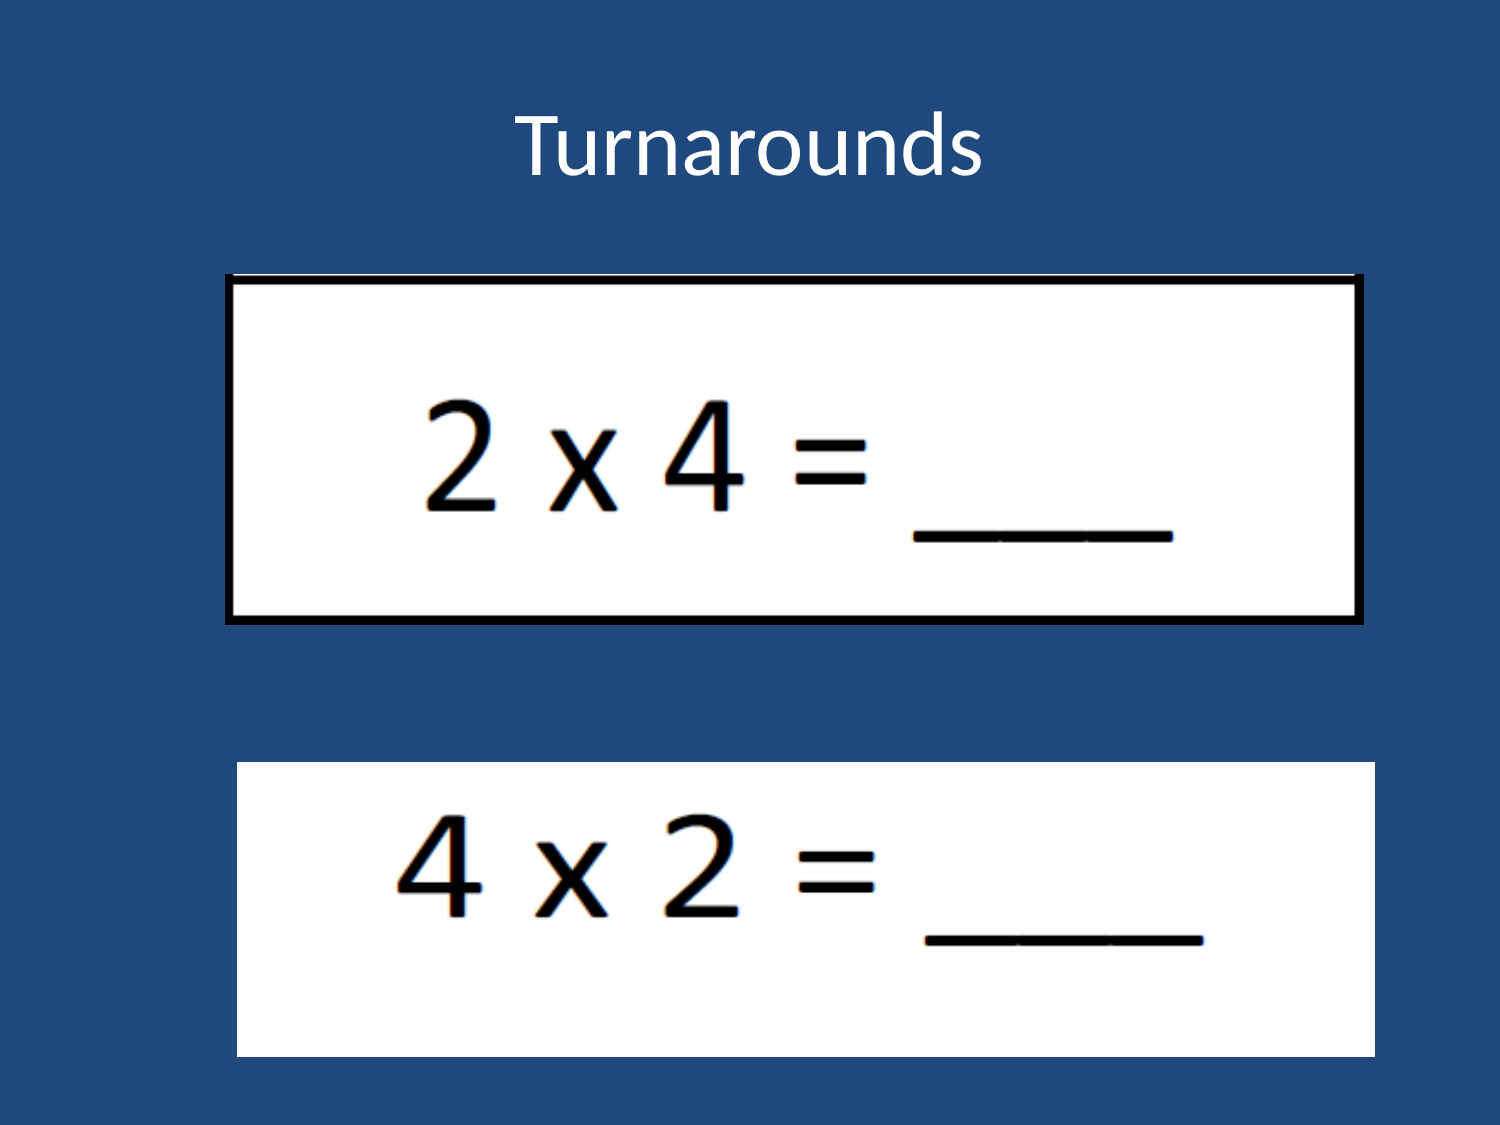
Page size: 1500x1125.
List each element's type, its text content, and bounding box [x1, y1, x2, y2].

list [224, 274, 1364, 626]
title Turnarounds [75, 45, 1425, 233]
picture [237, 762, 1376, 1057]
